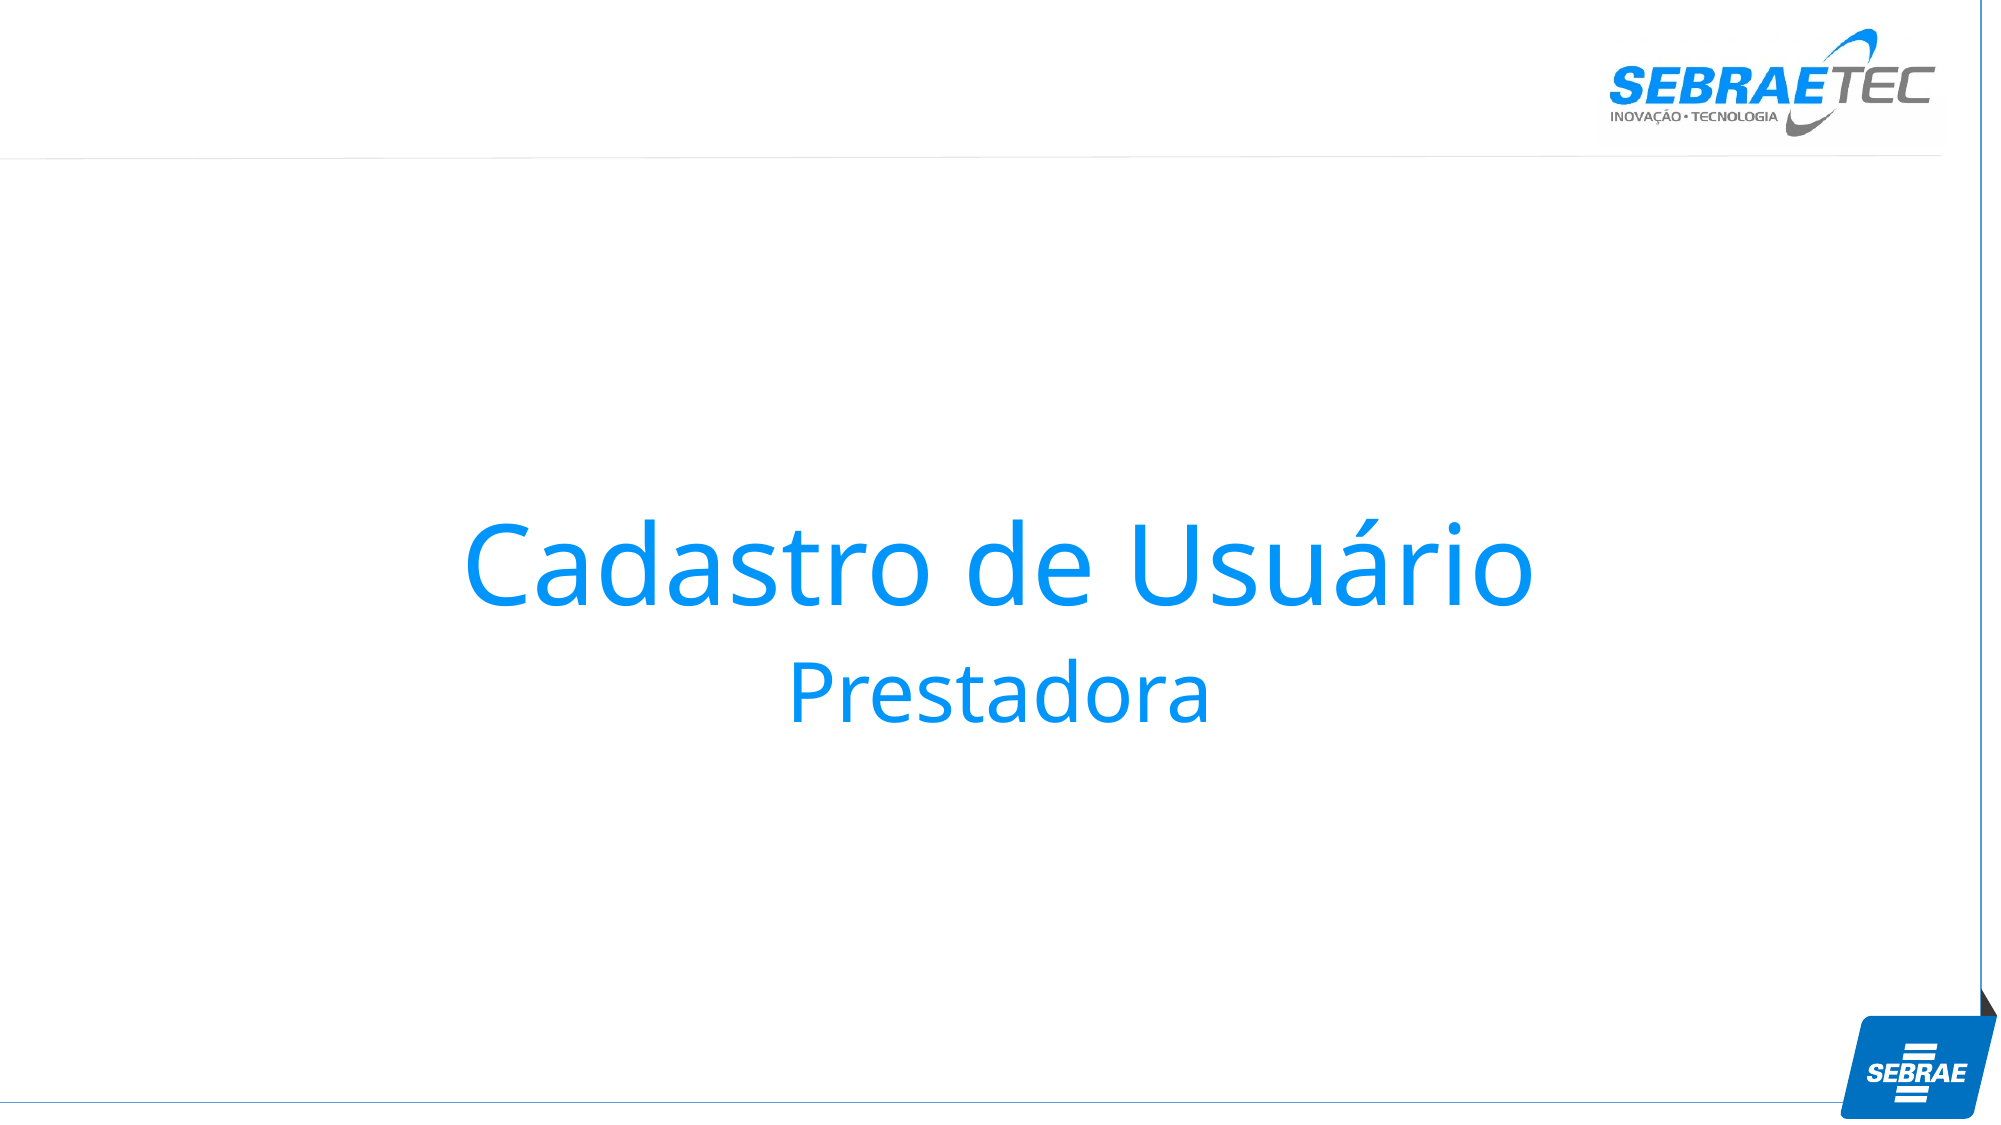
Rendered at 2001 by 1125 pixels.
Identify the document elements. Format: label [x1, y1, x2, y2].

picture [1598, 17, 1948, 147]
text_box [0, 155, 1941, 159]
text_box [0, 0, 1998, 1119]
